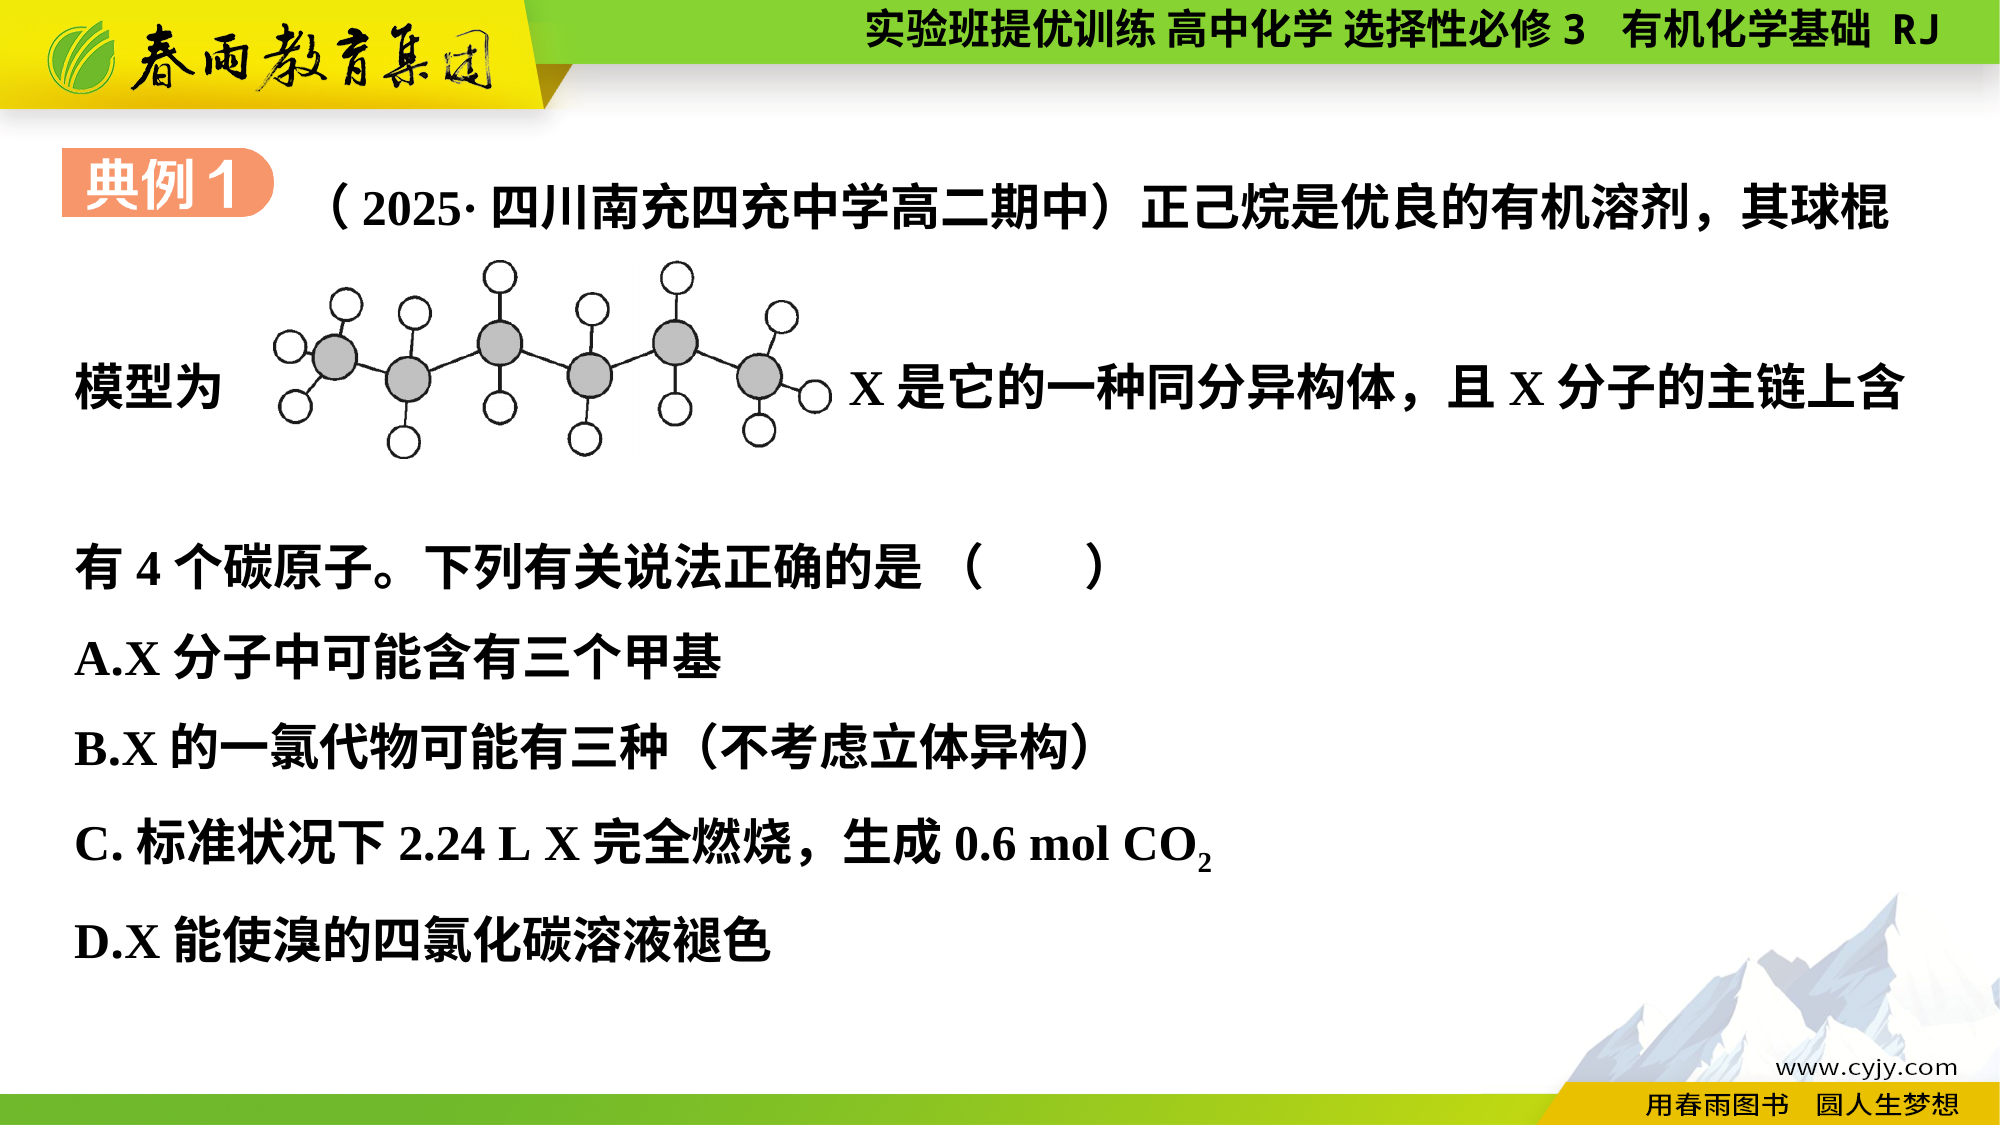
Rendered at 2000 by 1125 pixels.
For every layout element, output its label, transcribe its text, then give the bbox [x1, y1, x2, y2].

list （2025·四川南充四充中学高二期中）正己烷是优良的有机溶剂，其球棍 模型为 ，X是它的一种同分异构体，且X分子的主链上含 有4个碳原子。下列有关说法正确的是 （ ） A.X分子中可能含有三个甲基 B.X的一氯代物可能有三种（不考虑立体异构） C.标准状况下2.24 L X完全燃烧，生成0.6 mol CO2 D.X能使溴的四氯化碳溶液褪色 [59, 138, 1944, 972]
picture [0, 0, 2000, 1125]
